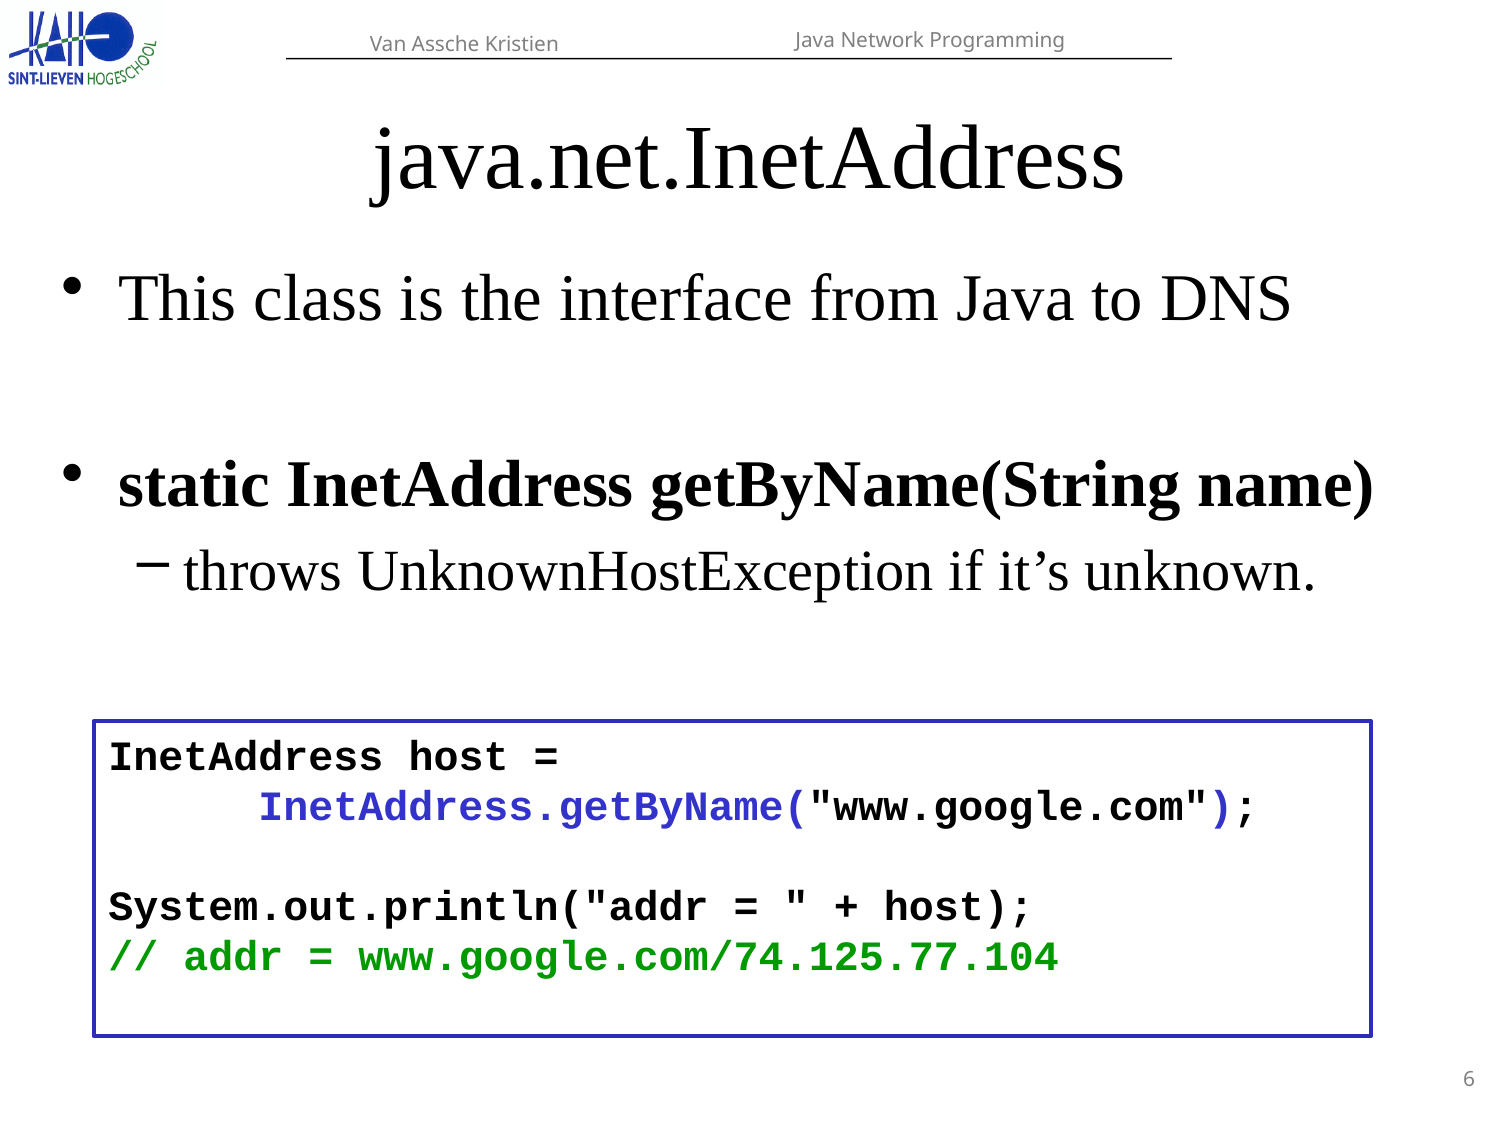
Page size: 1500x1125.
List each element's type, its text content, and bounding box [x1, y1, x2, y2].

text_box InetAddress host = InetAddress.getByName("www.google.com"); System.out.println("addr = " + host); // addr = www.google.com/74.125.77.104 [93, 721, 1371, 1037]
title java.net.InetAddress [112, 58, 1388, 245]
list This class is the interface from Java to DNS static InetAddress getByName(String name) throws UnknownHostException if it’s unknown. [46, 245, 1454, 922]
picture [0, 0, 164, 91]
